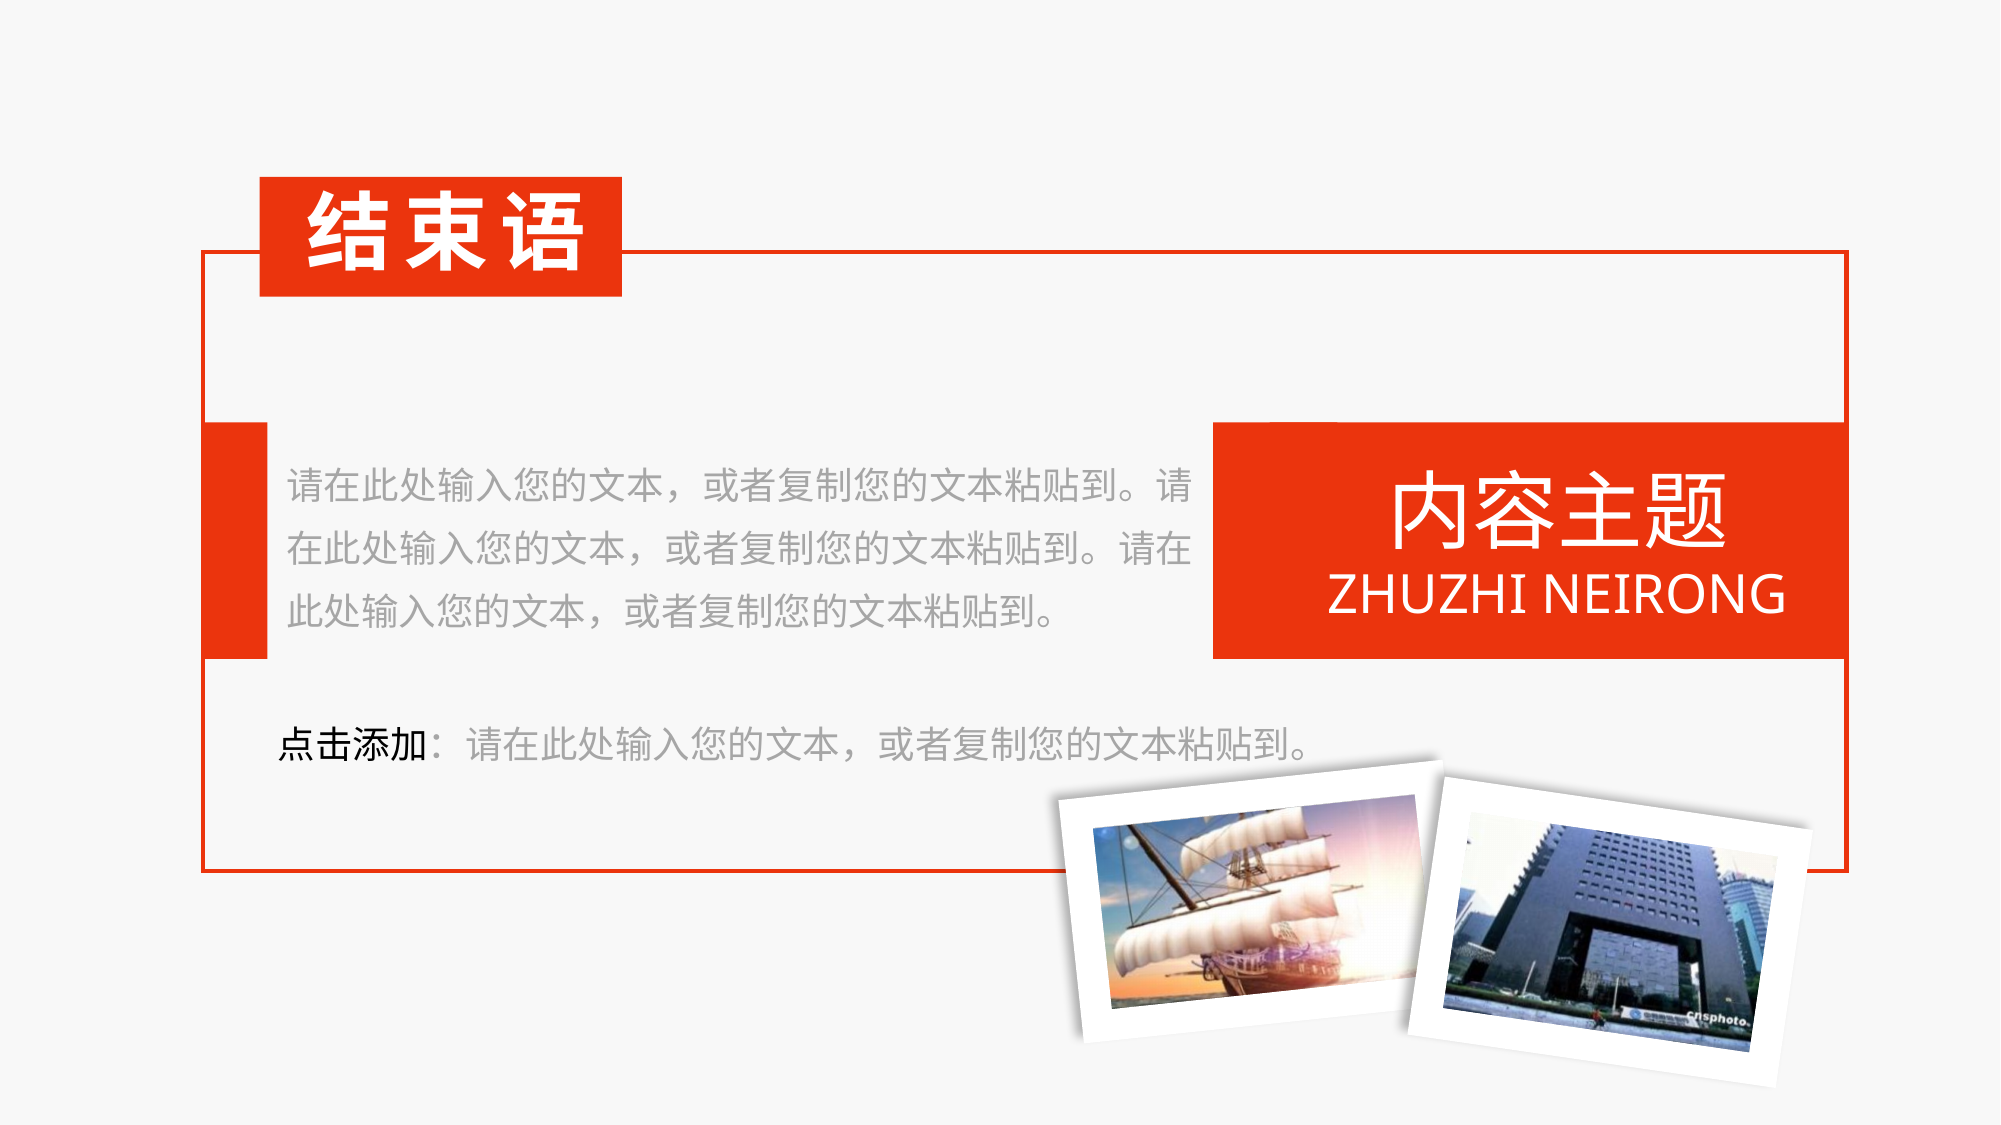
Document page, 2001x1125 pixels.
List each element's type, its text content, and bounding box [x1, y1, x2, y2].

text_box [1213, 422, 1847, 659]
picture [0, 0, 2001, 1125]
text_box [202, 251, 1847, 872]
text_box 请在此处输入您的文本，或者复制您的文本粘贴到。请在此处输入您的文本，或者复制您的文本粘贴到。请在此处输入您的文本，或者复制您的文本粘贴到。 [267, 415, 1214, 662]
text_box [259, 176, 622, 297]
text_box 结 束 语 [287, 168, 606, 291]
text_box 点击添加：请在此处输入您的文本，或者复制您的文本粘贴到。 [258, 697, 1838, 776]
